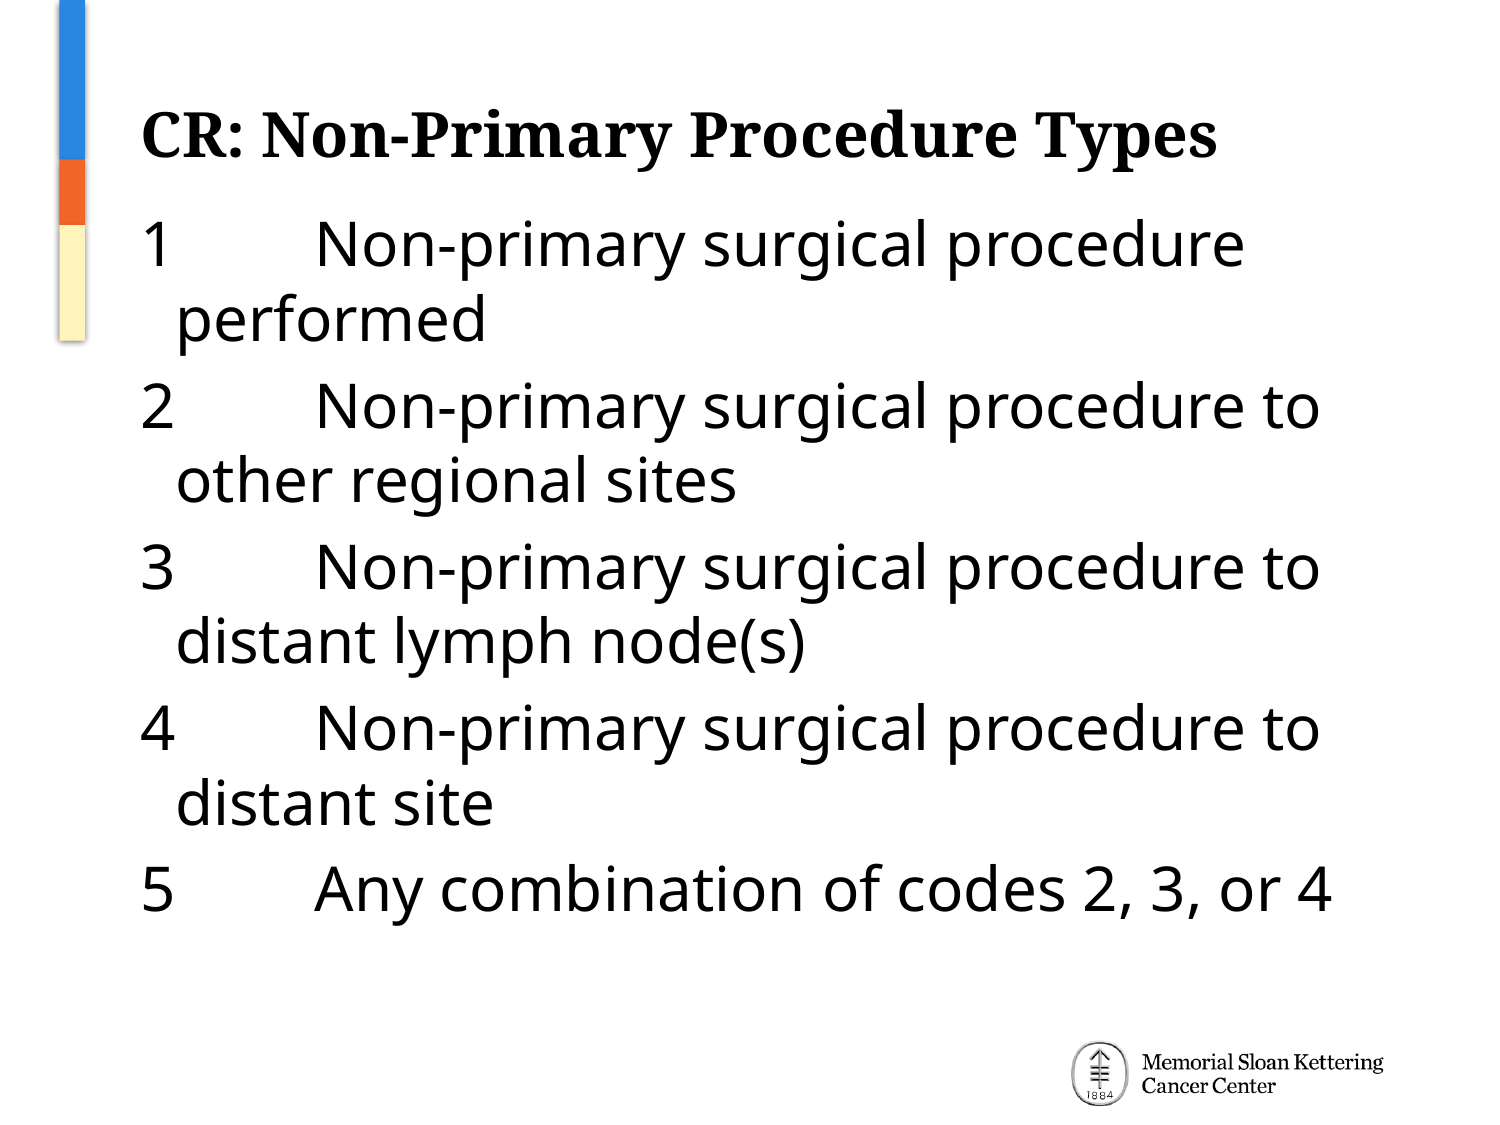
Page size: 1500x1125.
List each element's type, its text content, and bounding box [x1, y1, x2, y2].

title CR: Non-Primary Procedure Types [125, 48, 1386, 178]
list 1 Non-primary surgical procedure performed 2 Non-primary surgical procedure to other regional sites 3 Non-primary surgical procedure to distant lymph node(s) 4 Non-primary surgical procedure to distant site 5 Any combination of codes 2, 3, or 4 [125, 197, 1386, 940]
